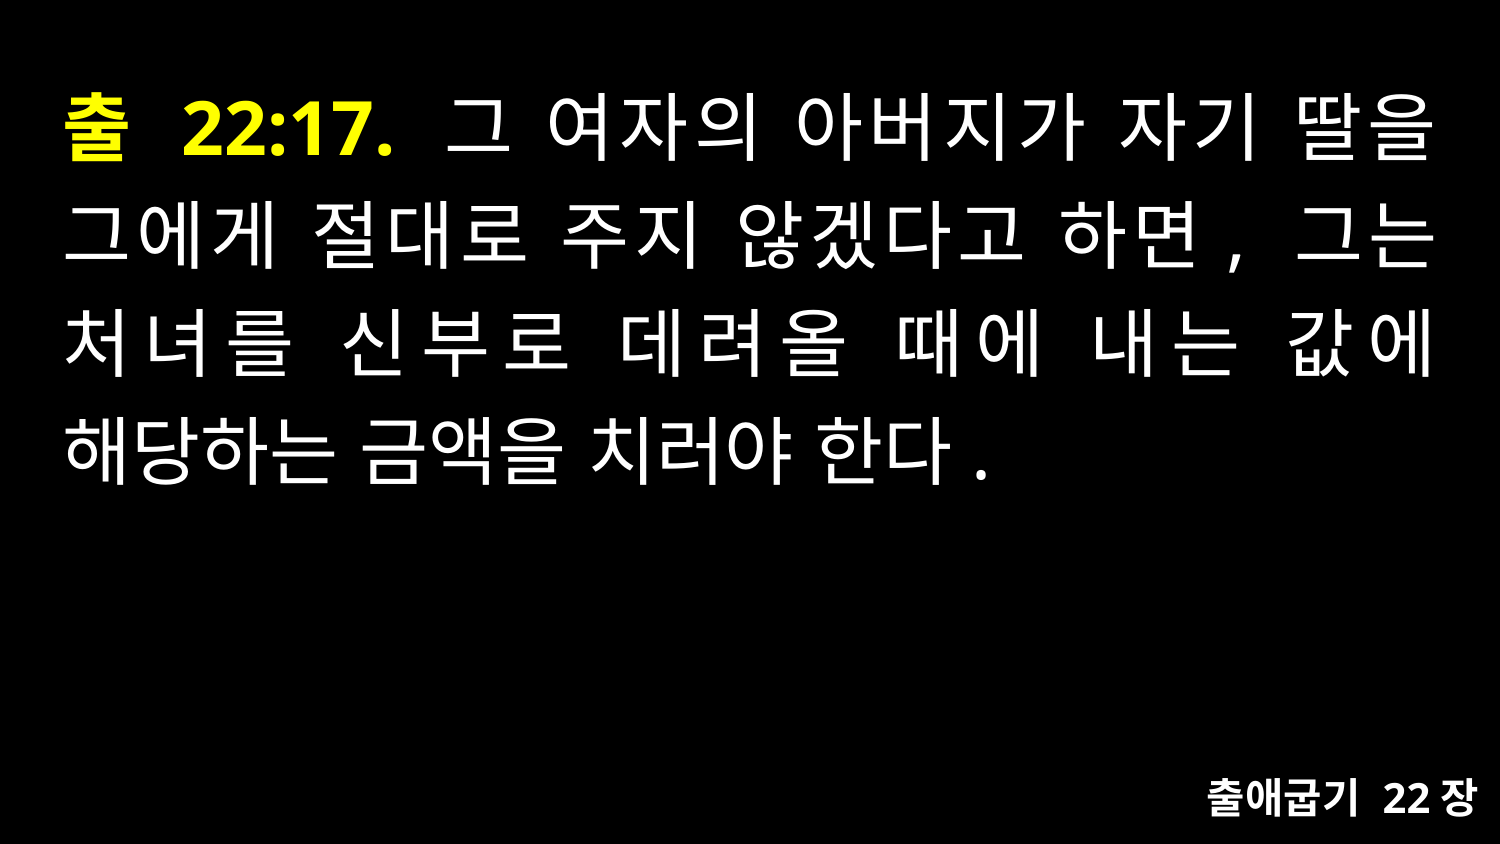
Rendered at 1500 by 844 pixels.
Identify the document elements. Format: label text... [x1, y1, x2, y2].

subtitle 출애굽기 22장 [916, 770, 1500, 844]
title 출 22:17. 그 여자의 아버지가 자기 딸을 그에게 절대로 주지 않겠다고 하면, 그는 처녀를 신부로 데려올 때에 내는 값에 해당하는 금액을 치러야 한다. [0, 0, 1500, 844]
